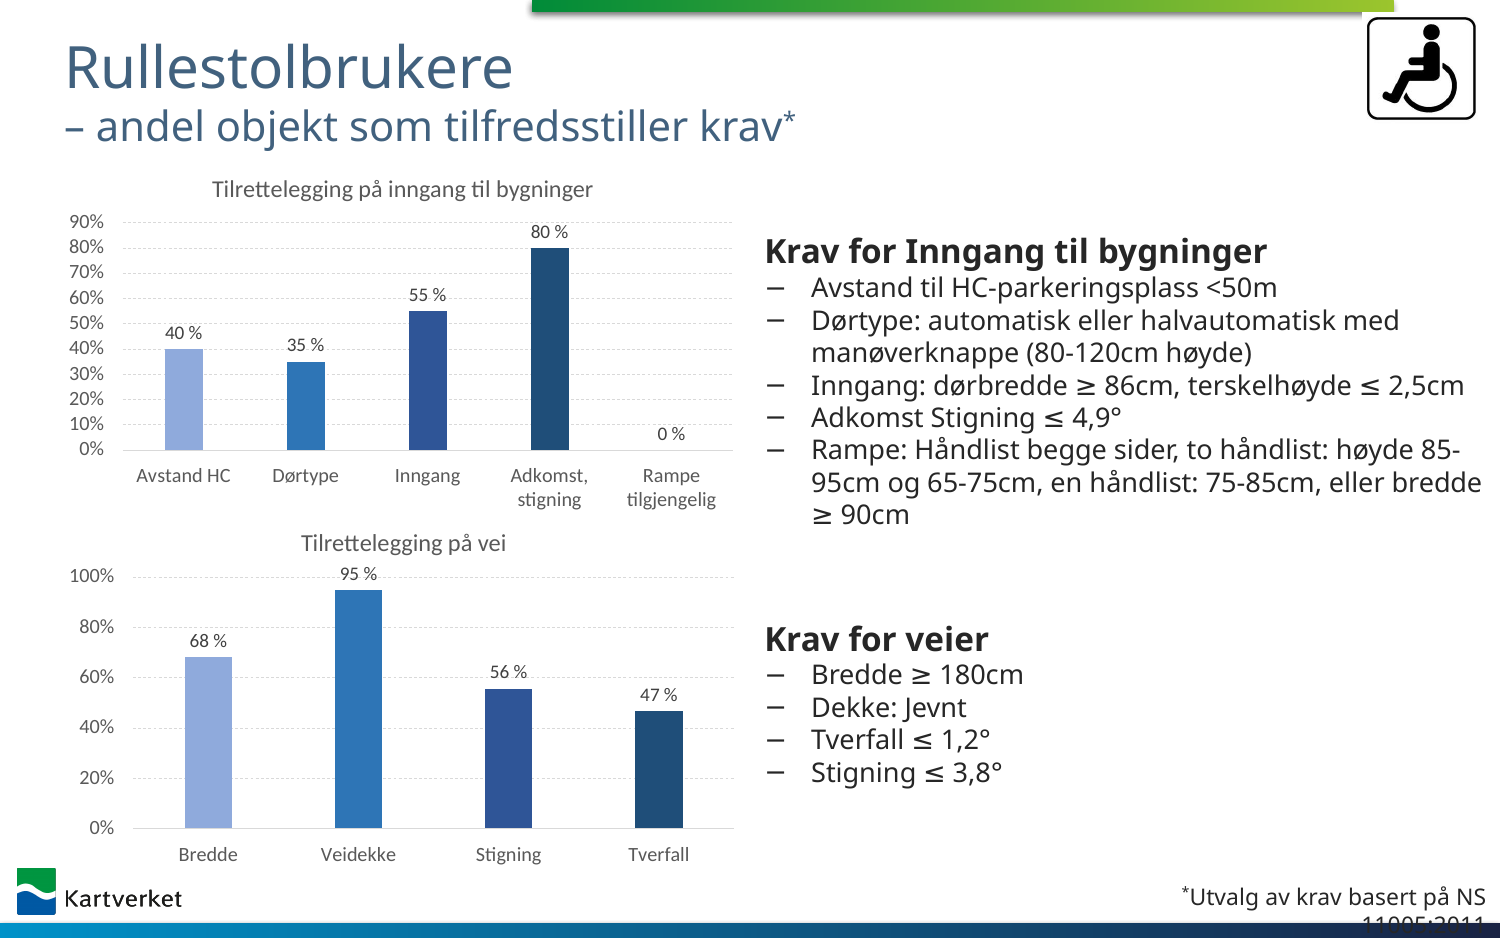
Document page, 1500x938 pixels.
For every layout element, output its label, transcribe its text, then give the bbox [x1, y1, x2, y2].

text_box Rullestolbrukere – andel objekt som tilfredsstiller krav* [49, 25, 1431, 158]
text_box *Utvalg av krav basert på NS 11005:2011 [1068, 873, 1500, 938]
picture [62, 166, 744, 519]
text_box Krav for Inngang til bygninger Avstand til HC-parkeringsplass <50m Dørtype: automatisk eller halvautomatisk med manøverknappe (80-120cm høyde) Inngang: dørbredde ≥ 86cm, terskelhøyde ≤ 2,5cm Adkomst Stigning ≤ 4,9° Rampe: Håndlist begge sider, to håndlist: høyde 85-95cm og 65-75cm, en håndlist: 75-85cm, eller bredde ≥ 90cm [749, 223, 1500, 538]
picture [62, 520, 746, 874]
text_box Krav for veier Bredde ≥ 180cm Dekke: Jevnt Tverfall ≤ 1,2° Stigning ≤ 3,8° [749, 610, 1500, 795]
picture [1362, 12, 1481, 126]
